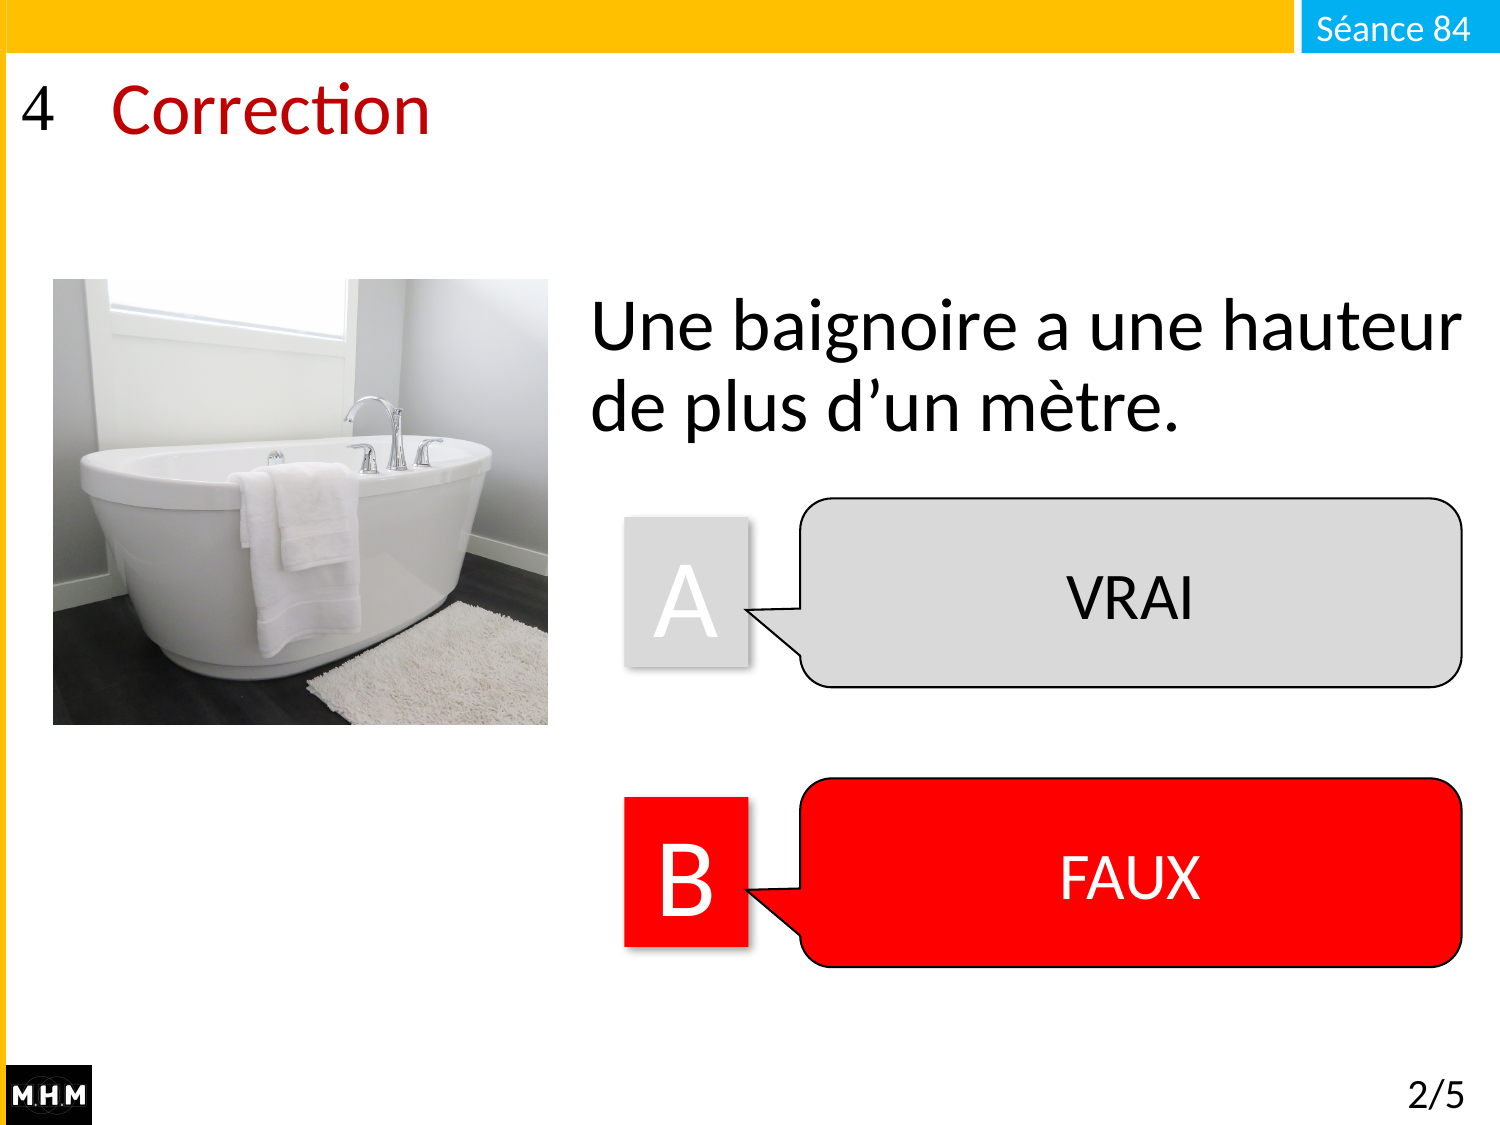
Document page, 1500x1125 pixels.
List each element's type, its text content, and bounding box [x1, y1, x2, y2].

title Correction [96, 60, 1391, 160]
list 2/5 [1373, 1064, 1500, 1125]
text_box A [624, 517, 749, 667]
text_box Une baignoire a une hauteur de plus d’un mètre. [575, 235, 1500, 499]
text_box FAUX [743, 777, 1463, 969]
text_box B [624, 797, 749, 947]
picture [6, 1065, 92, 1125]
picture [53, 279, 548, 725]
text_box VRAI [743, 497, 1463, 689]
